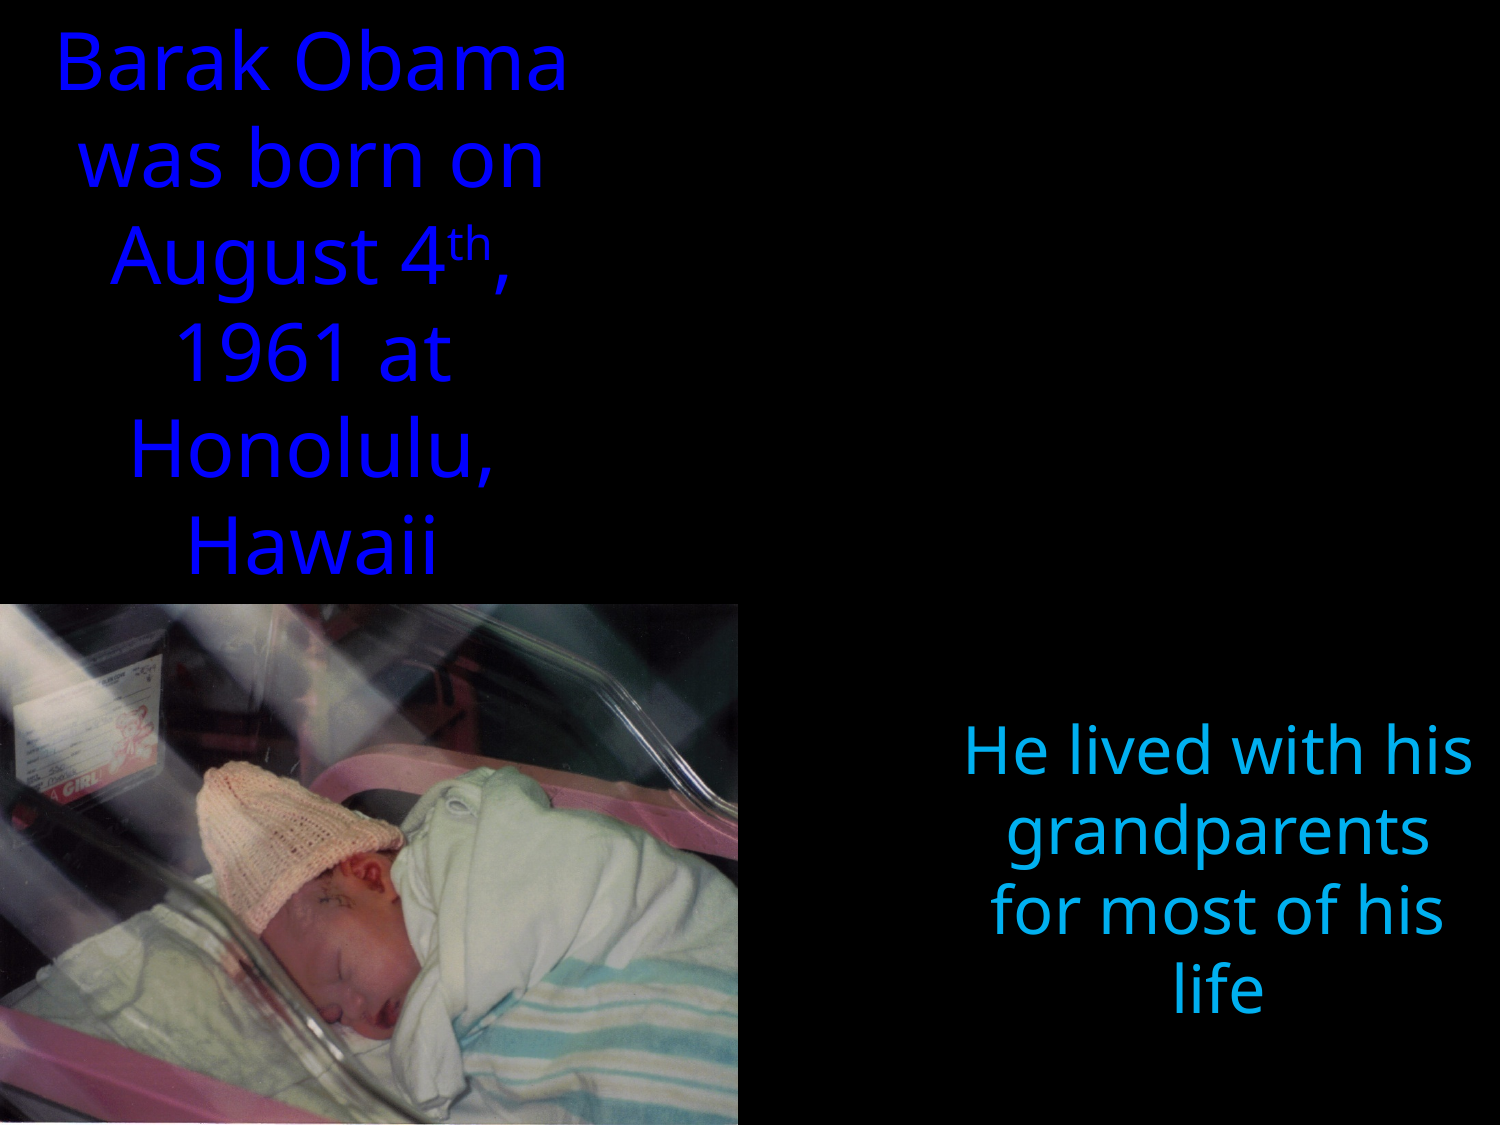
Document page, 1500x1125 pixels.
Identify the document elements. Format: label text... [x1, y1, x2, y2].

picture [0, 604, 738, 1125]
title Barak Obama was born on August 4th, 1961 at Honolulu, Hawaii [0, 0, 625, 601]
subtitle He lived with his grandparents for most of his life [937, 699, 1500, 1125]
